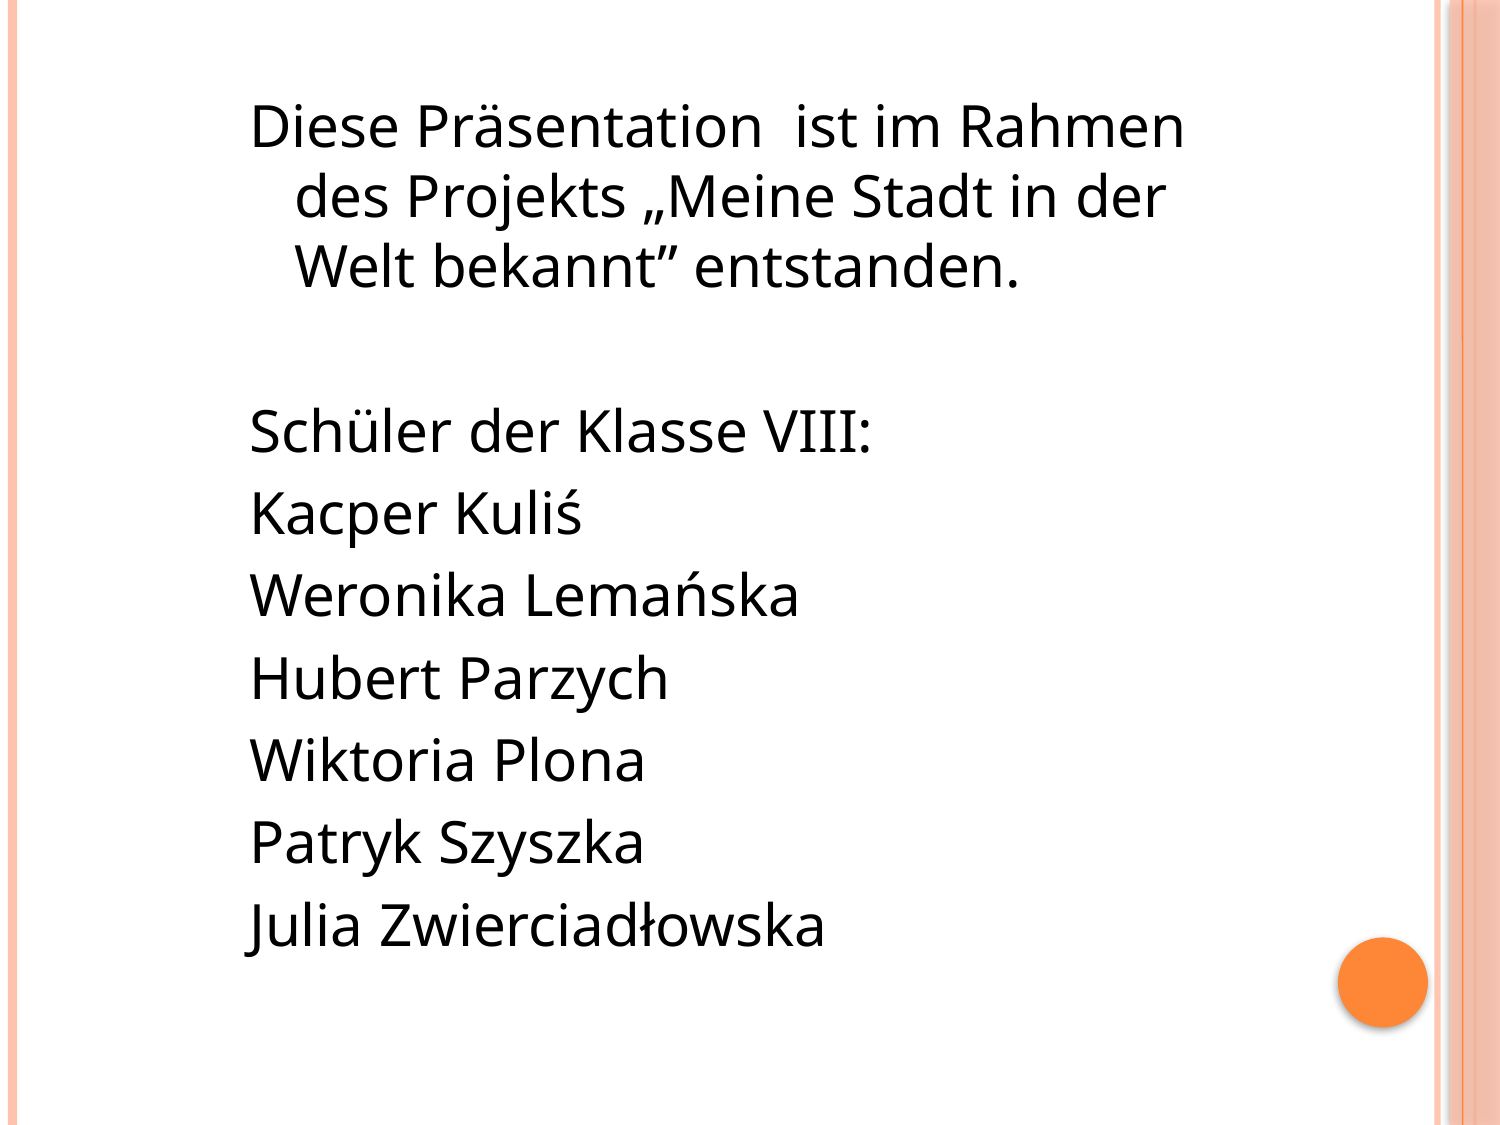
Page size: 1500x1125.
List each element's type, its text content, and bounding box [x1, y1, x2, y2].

list Diese Präsentation ist im Rahmen des Projekts „Meine Stadt in der Welt bekannt” entstanden. Schüler der Klasse VIII: Kacper Kuliś Weronika Lemańska Hubert Parzych Wiktoria Plona Patryk Szyszka Julia Zwierciadłowska [234, 82, 1225, 1062]
